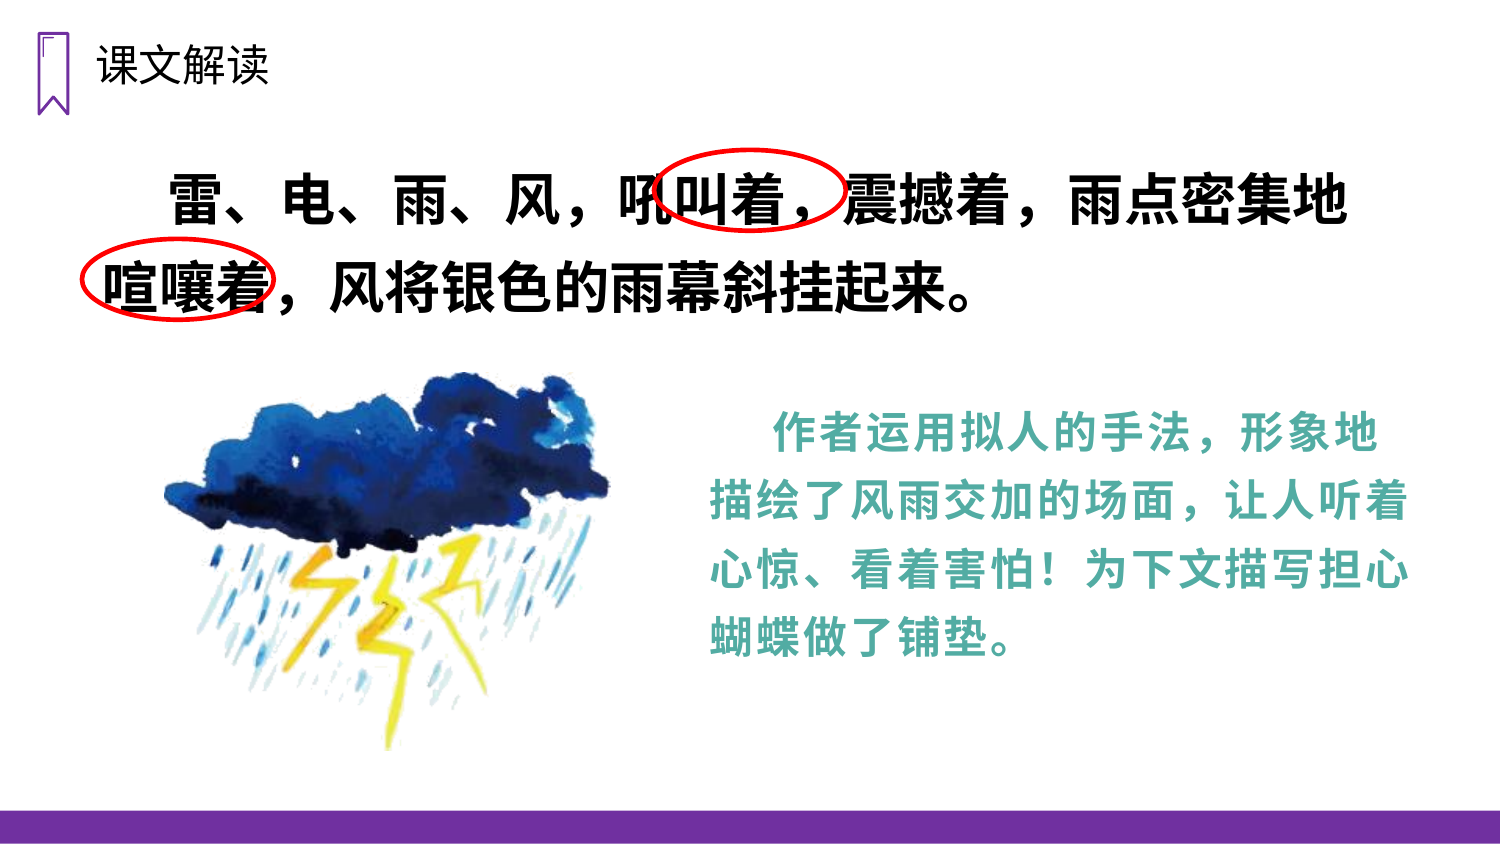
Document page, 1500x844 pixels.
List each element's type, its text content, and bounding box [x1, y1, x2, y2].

picture [164, 372, 611, 751]
text_box 雷、电、雨、风，吼叫着，震撼着，雨点密集地 喧嚷着，风将银色的雨幕斜挂起来。 [91, 138, 1361, 325]
text_box [652, 148, 847, 232]
text_box 课文解读 [83, 32, 282, 96]
text_box 作者运用拟人的手法，形象地描绘了风雨交加的场面，让人听着心惊、看着害怕！为下文描写担心蝴蝶做了铺垫。 [698, 383, 1425, 668]
text_box [80, 237, 275, 321]
